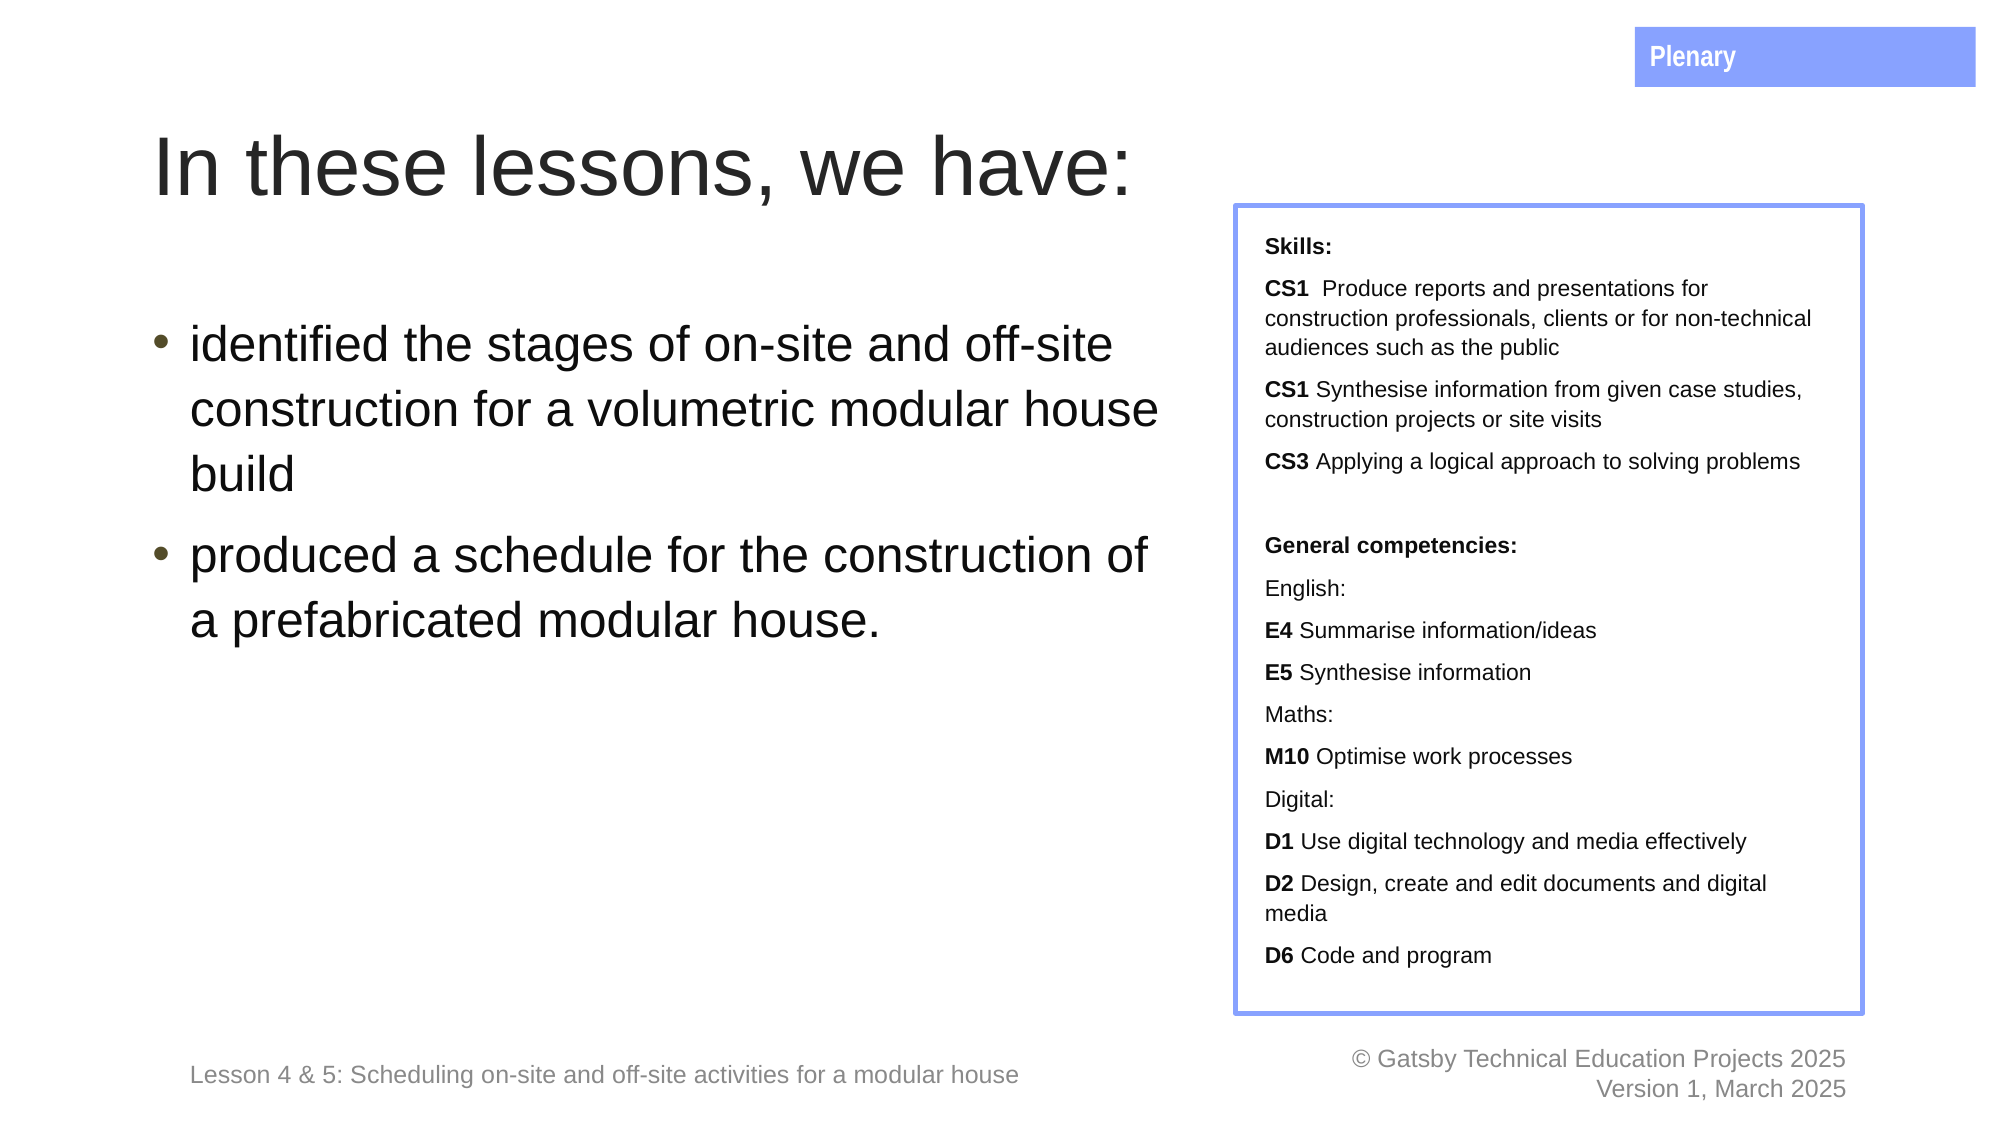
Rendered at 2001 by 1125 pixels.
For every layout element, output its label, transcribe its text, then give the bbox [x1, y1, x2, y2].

title In these lessons, we have: [137, 59, 1863, 278]
list Lesson 4 & 5: Scheduling on-site and off-site activities for a modular house [137, 1042, 1079, 1103]
list Plenary [1634, 26, 1976, 87]
list Skills: CS1 Produce reports and presentations for construction professionals, clients or for non-technical audiences such as the public CS1 Synthesise information from given case studies, construction projects or site visits CS3 Applying a logical approach to solving problems General competencies: English: E4 Summarise information/ideas E5 Synthesise information Maths: M10 Optimise work processes Digital: D1 Use digital technology and media effectively D2 Design, create and edit documents and digital media D6 Code and program [1233, 203, 1865, 1016]
list identified the stages of on-site and off-site construction for a volumetric modular house build produced a schedule for the construction of a prefabricated modular house. [137, 299, 1188, 1014]
